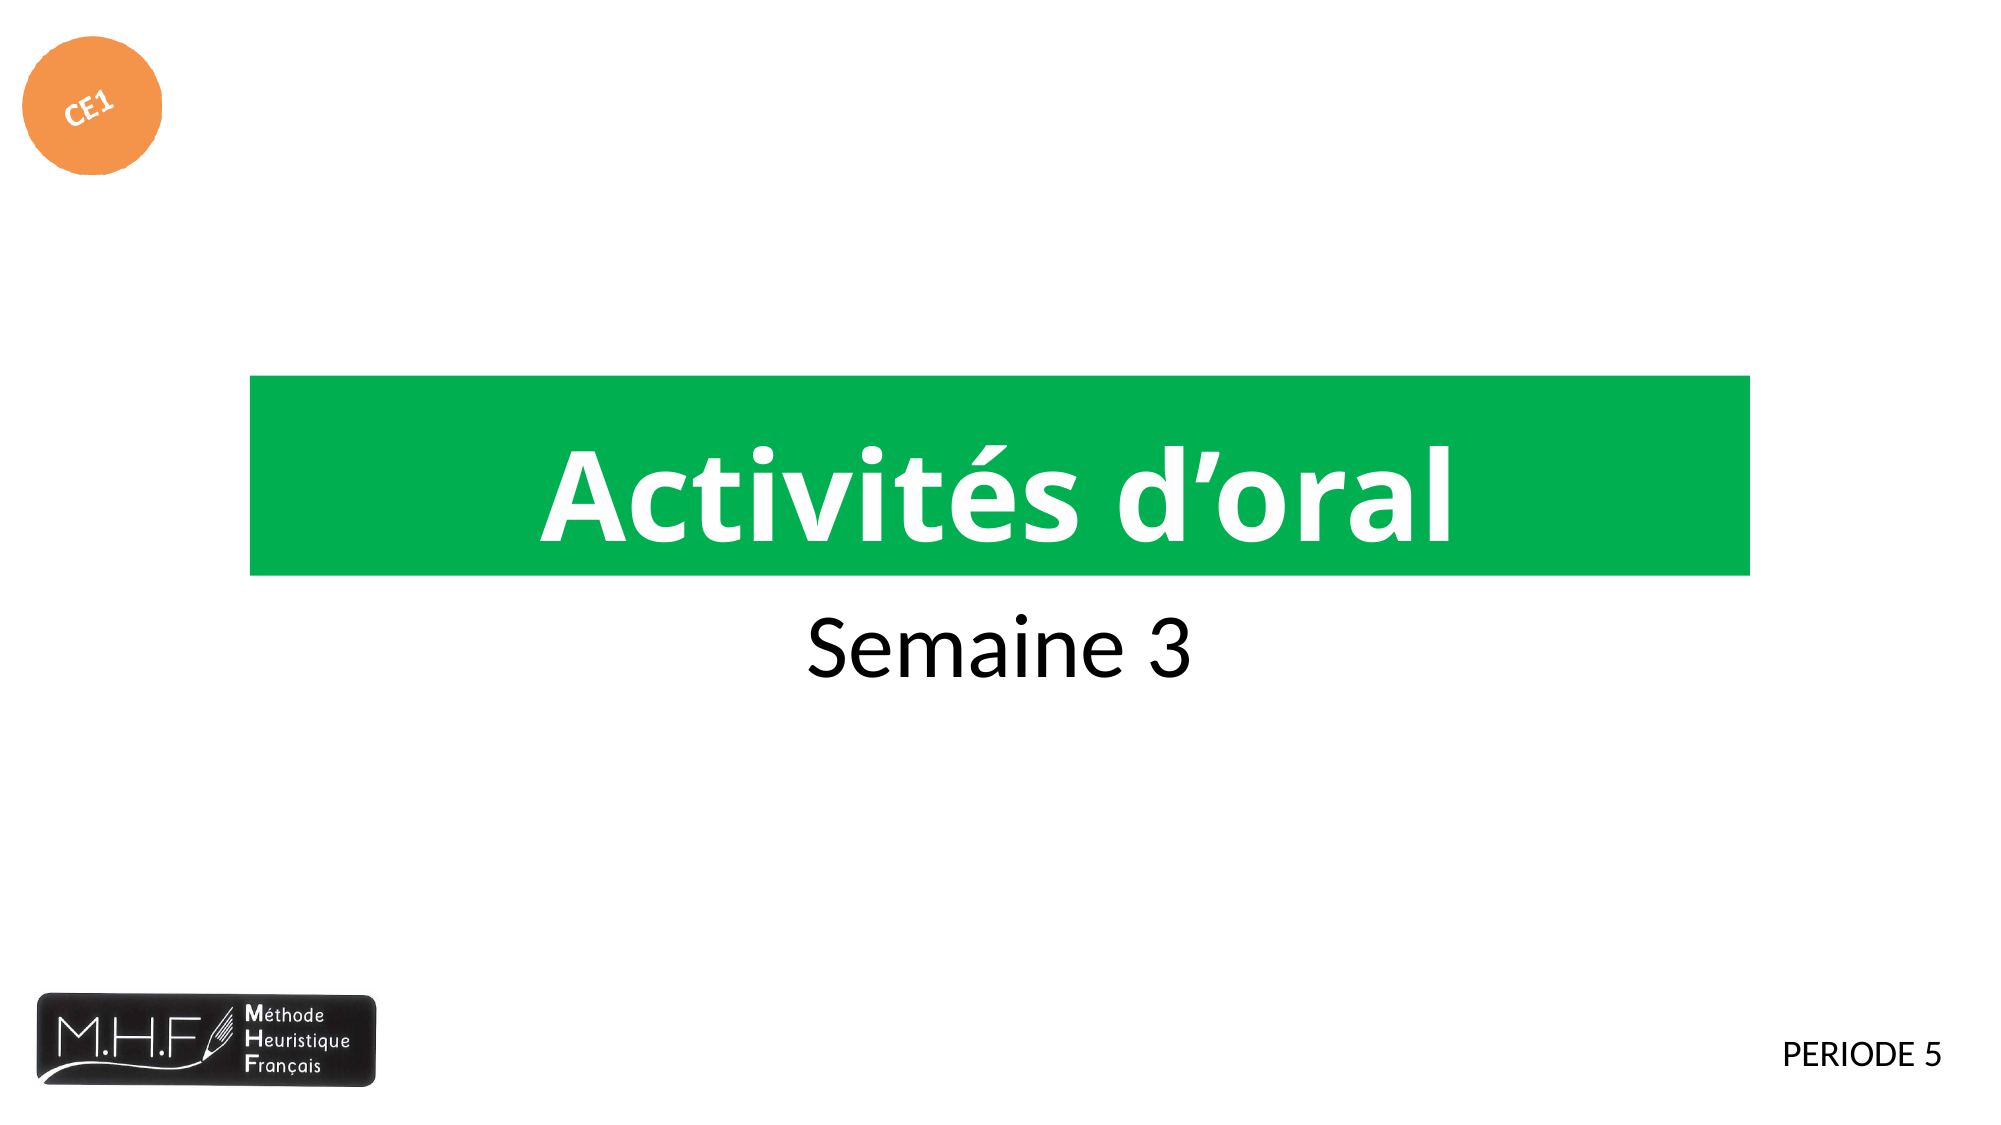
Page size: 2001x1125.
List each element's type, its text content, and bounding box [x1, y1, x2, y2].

picture [33, 990, 379, 1089]
subtitle Semaine 3 [249, 590, 1750, 863]
text_box PERIODE 5 [1362, 1021, 1967, 1082]
title Activités d’oral [249, 375, 1750, 576]
picture [22, 36, 162, 175]
